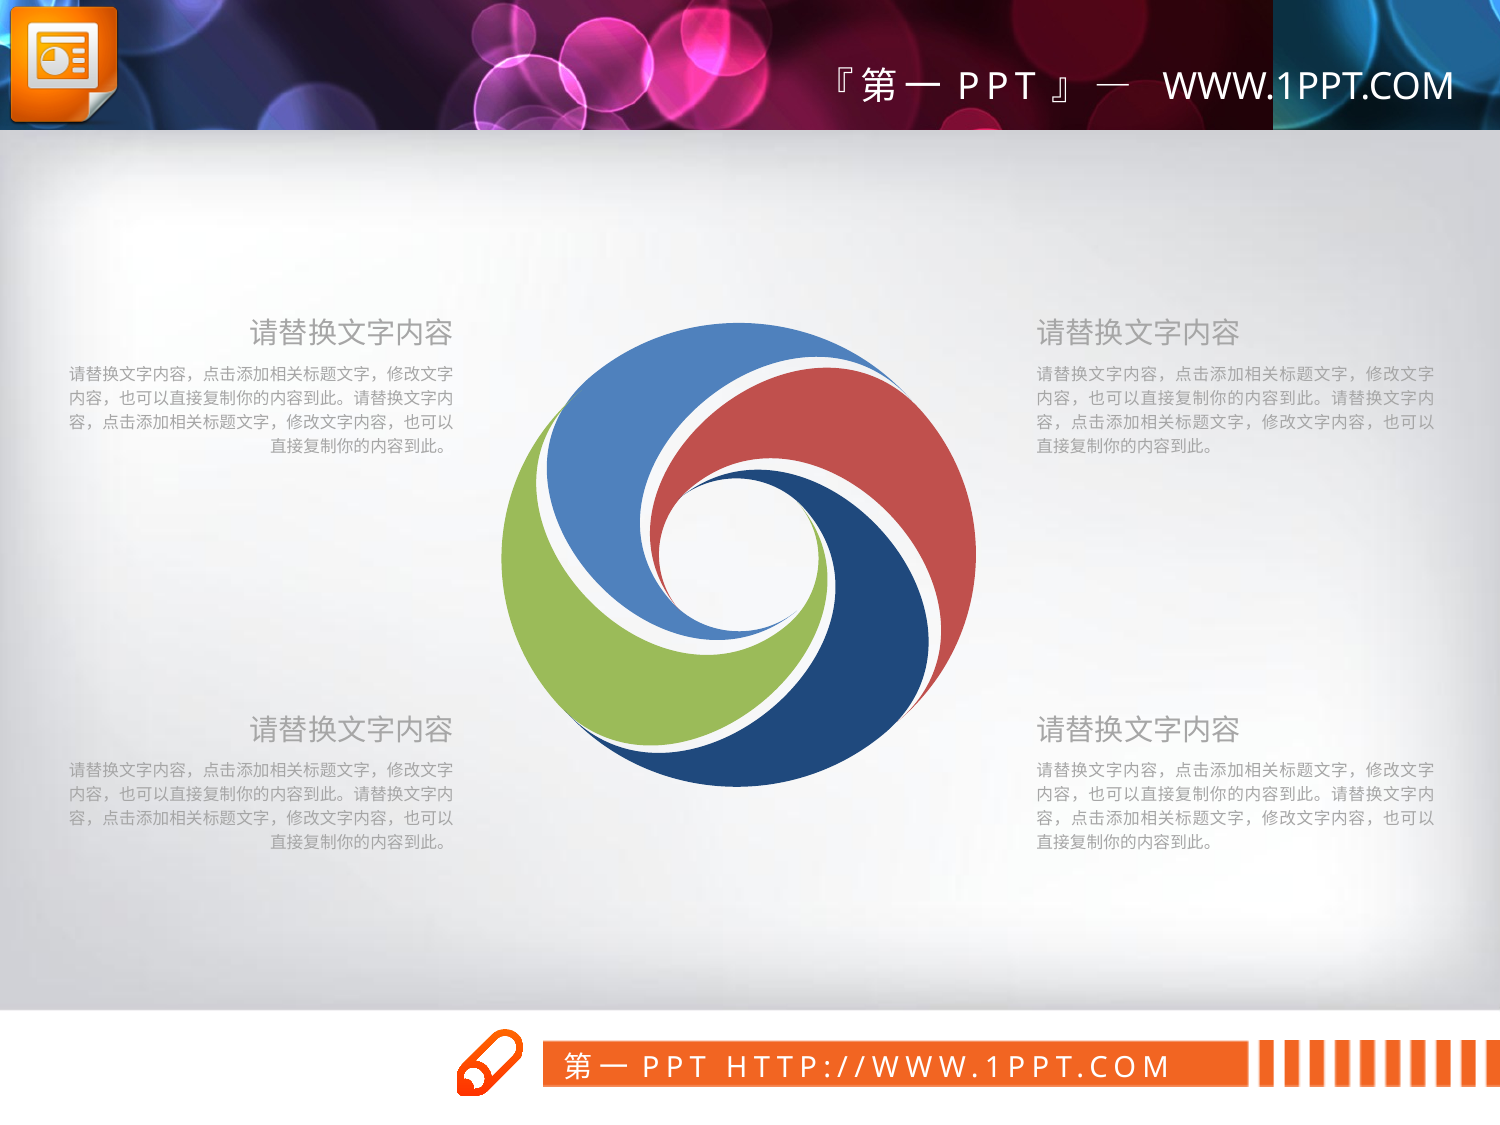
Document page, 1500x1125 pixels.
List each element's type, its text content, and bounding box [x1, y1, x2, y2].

text_box [501, 390, 828, 746]
text_box 请替换文字内容，点击添加相关标题文字，修改文字内容，也可以直接复制你的内容到此。请替换文字内容，点击添加相关标题文字，修改文字内容，也可以直接复制你的内容到此。 [1036, 359, 1436, 456]
picture [543, 1040, 1500, 1087]
text_box 请替换文字内容，点击添加相关标题文字，修改文字内容，也可以直接复制你的内容到此。请替换文字内容，点击添加相关标题文字，修改文字内容，也可以直接复制你的内容到此。 [1036, 756, 1436, 852]
text_box 请替换文字内容，点击添加相关标题文字，修改文字内容，也可以直接复制你的内容到此。请替换文字内容，点击添加相关标题文字，修改文字内容，也可以直接复制你的内容到此。 [57, 359, 455, 456]
picture [0, 0, 1500, 1012]
text_box 请替换文字内容，点击添加相关标题文字，修改文字内容，也可以直接复制你的内容到此。请替换文字内容，点击添加相关标题文字，修改文字内容，也可以直接复制你的内容到此。 [57, 756, 455, 852]
text_box 请替换文字内容 [1036, 710, 1300, 746]
text_box 请替换文字内容 [1036, 314, 1300, 350]
text_box [649, 367, 976, 723]
text_box 请替换文字内容 [190, 710, 455, 746]
text_box [564, 469, 929, 787]
text_box [546, 322, 912, 640]
text_box 请替换文字内容 [190, 314, 455, 350]
